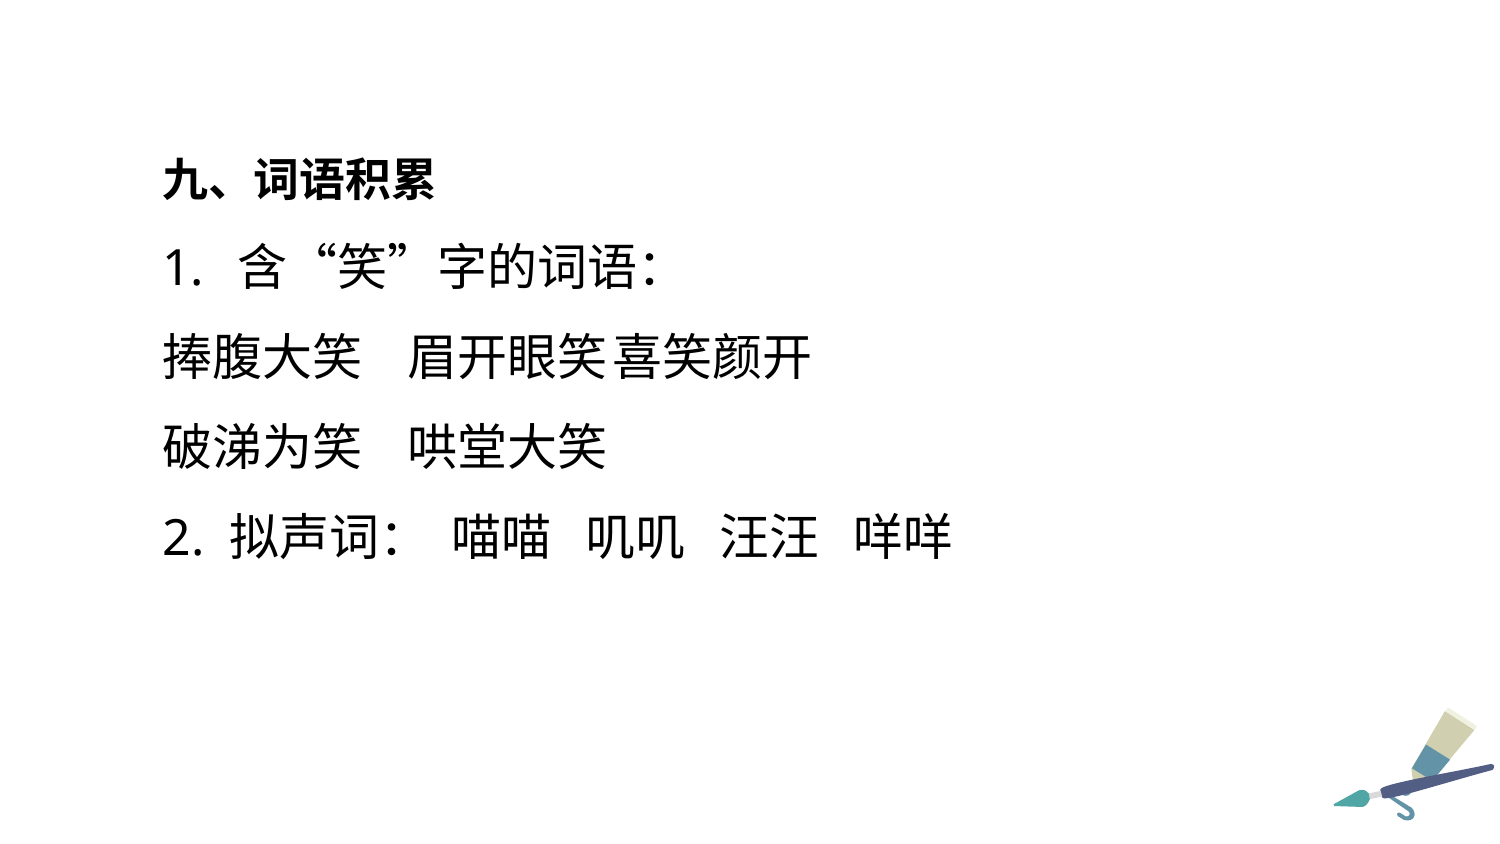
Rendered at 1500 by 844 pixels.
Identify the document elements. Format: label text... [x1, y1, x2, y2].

text_box 九、词语积累 含“笑”字的词语： 捧腹大笑 眉开眼笑 喜笑颜开 破涕为笑 哄堂大笑 2. 拟声词： 喵喵 叽叽 汪汪 咩咩 [147, 115, 1370, 574]
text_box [1358, 708, 1481, 844]
